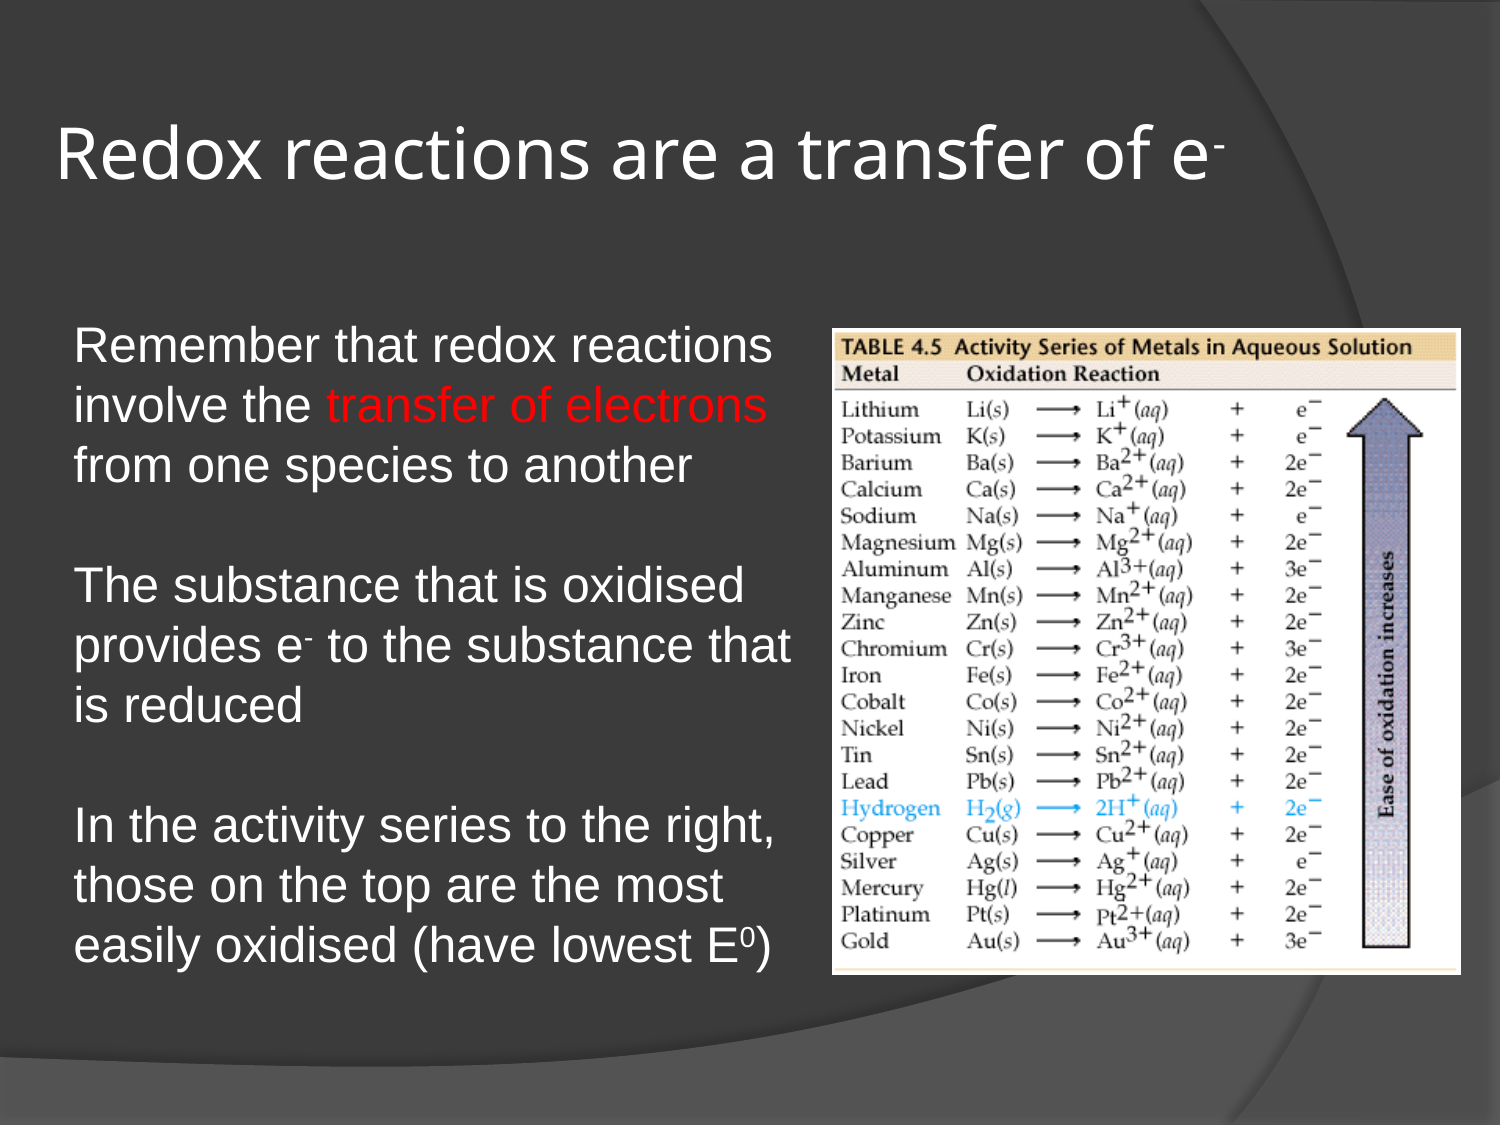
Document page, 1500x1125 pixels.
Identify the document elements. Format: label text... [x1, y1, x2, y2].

title Redox reactions are a transfer of e- [46, 70, 1348, 233]
text_box Remember that redox reactions involve the transfer of electrons from one species to another The substance that is oxidised provides e- to the substance that is reduced In the activity series to the right, those on the top are the most easily oxidised (have lowest E0) [58, 304, 809, 980]
picture [831, 327, 1461, 976]
